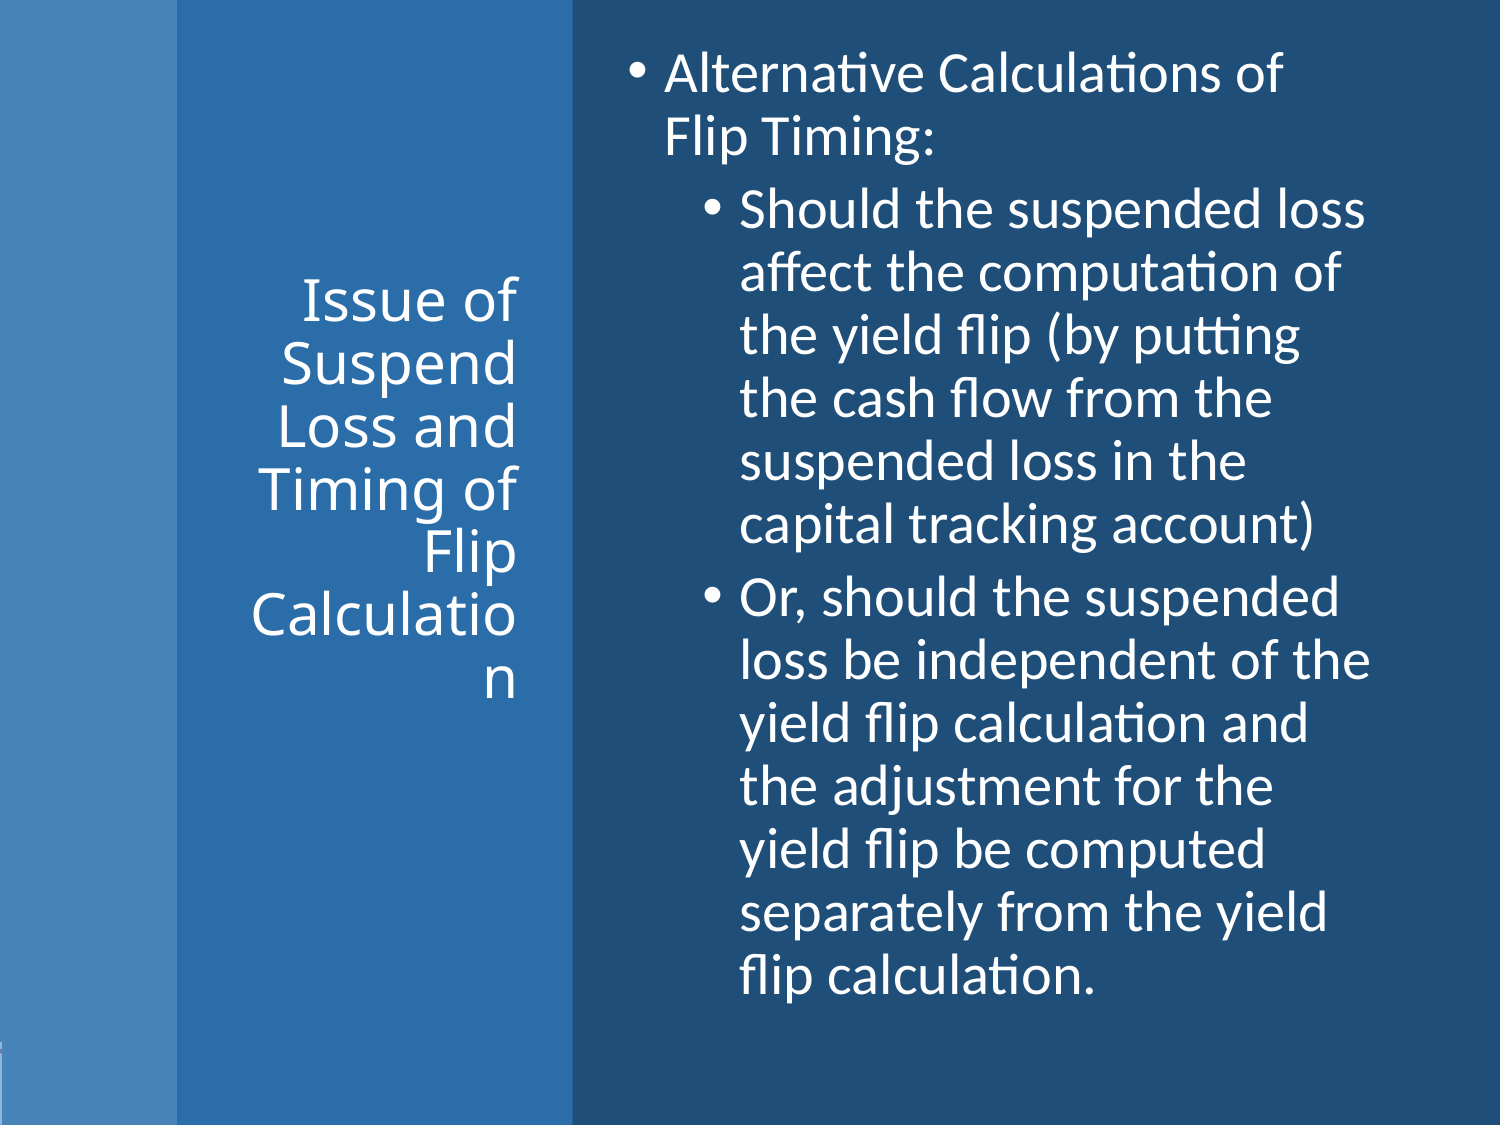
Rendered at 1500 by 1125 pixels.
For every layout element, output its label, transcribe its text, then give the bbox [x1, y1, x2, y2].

text_box [178, 0, 574, 1125]
text_box [574, 0, 1500, 1125]
list Alternative Calculations of Flip Timing: Should the suspended loss affect the computation of the yield flip (by putting the cash flow from the suspended loss in the capital tracking account) Or, should the suspended loss be independent of the yield flip calculation and the adjustment for the yield flip be computed separately from the yield flip calculation. [612, 34, 1391, 1073]
text_box [0, 0, 178, 1125]
title Issue of Suspend Loss and Timing of Flip Calculation [218, 263, 533, 1001]
